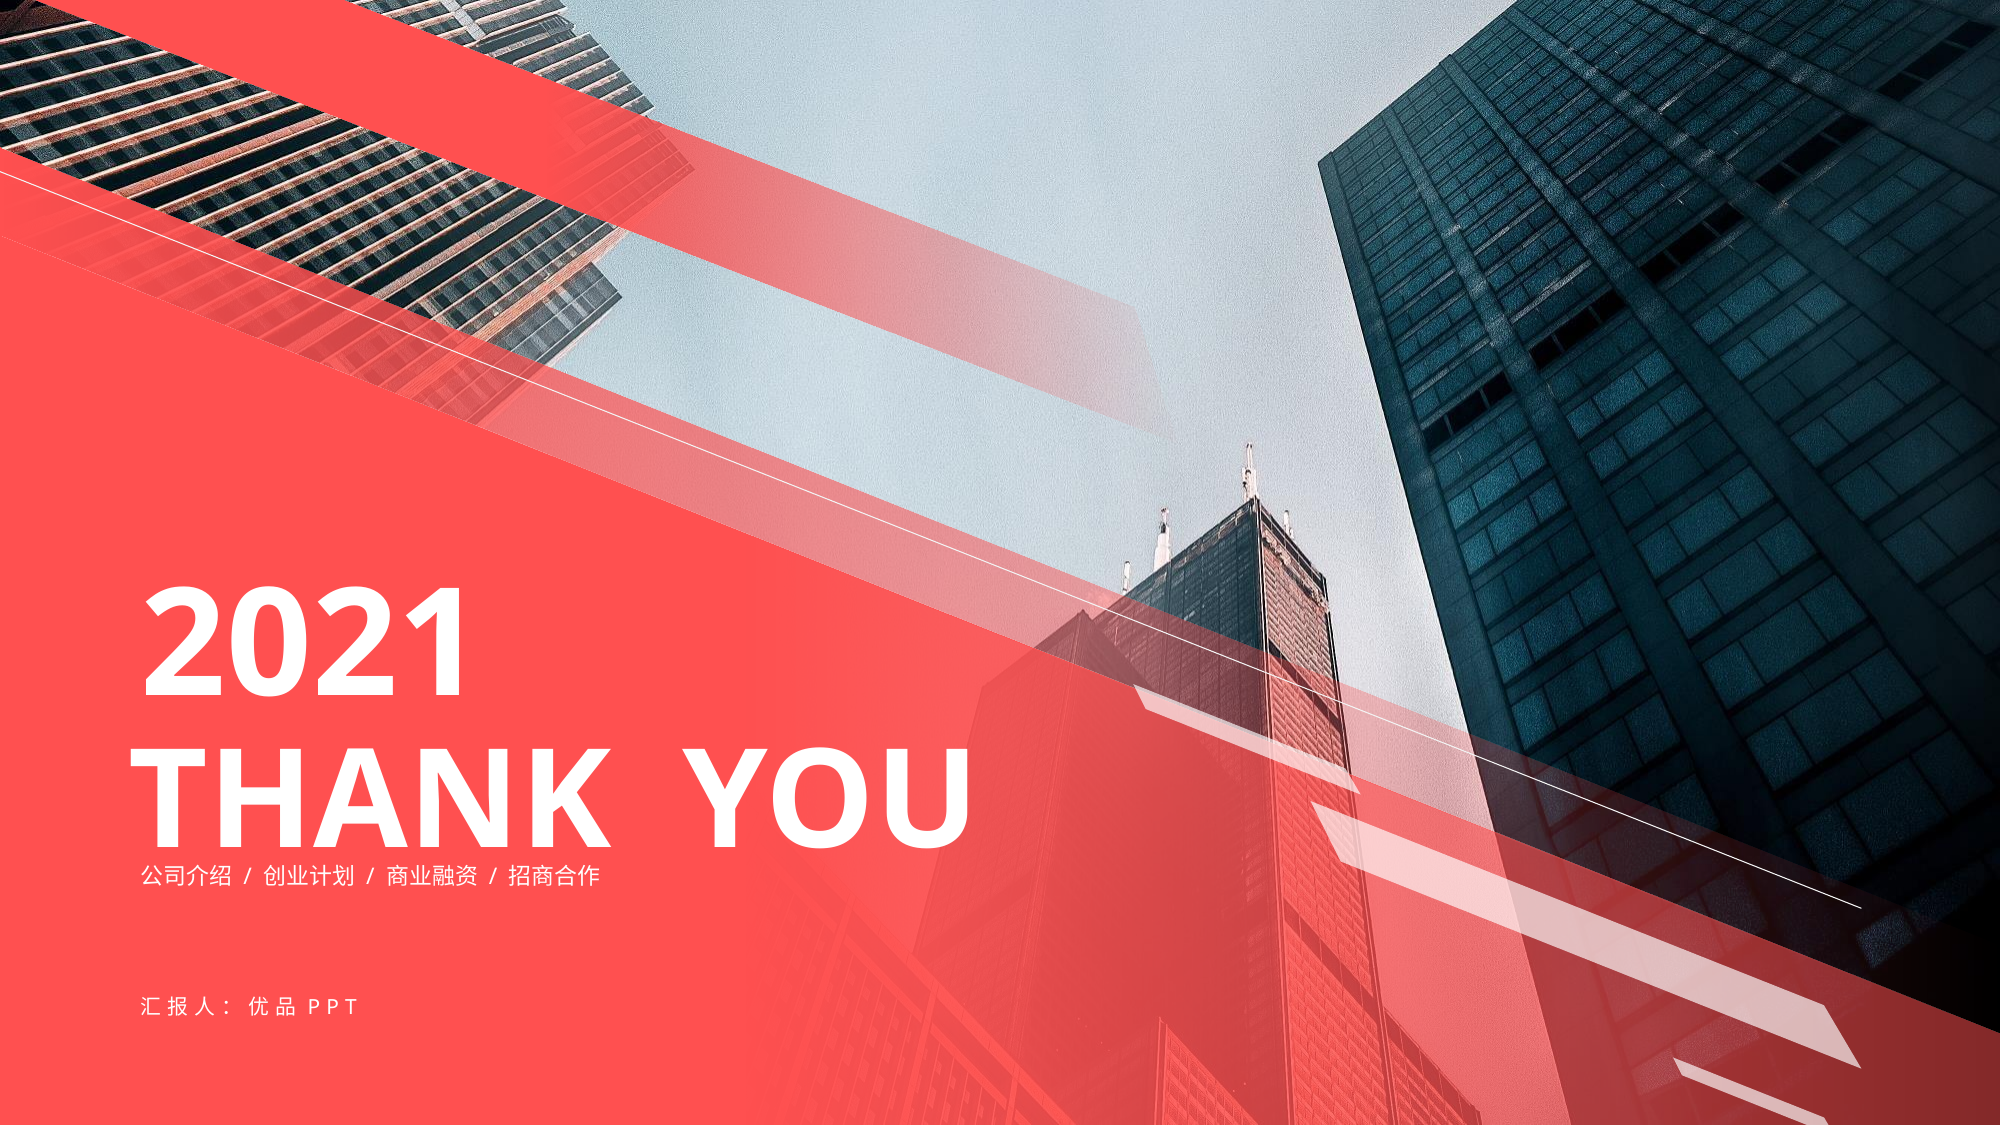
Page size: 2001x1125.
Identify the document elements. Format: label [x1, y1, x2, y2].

picture [0, 0, 2000, 1125]
text_box [0, 171, 1862, 909]
